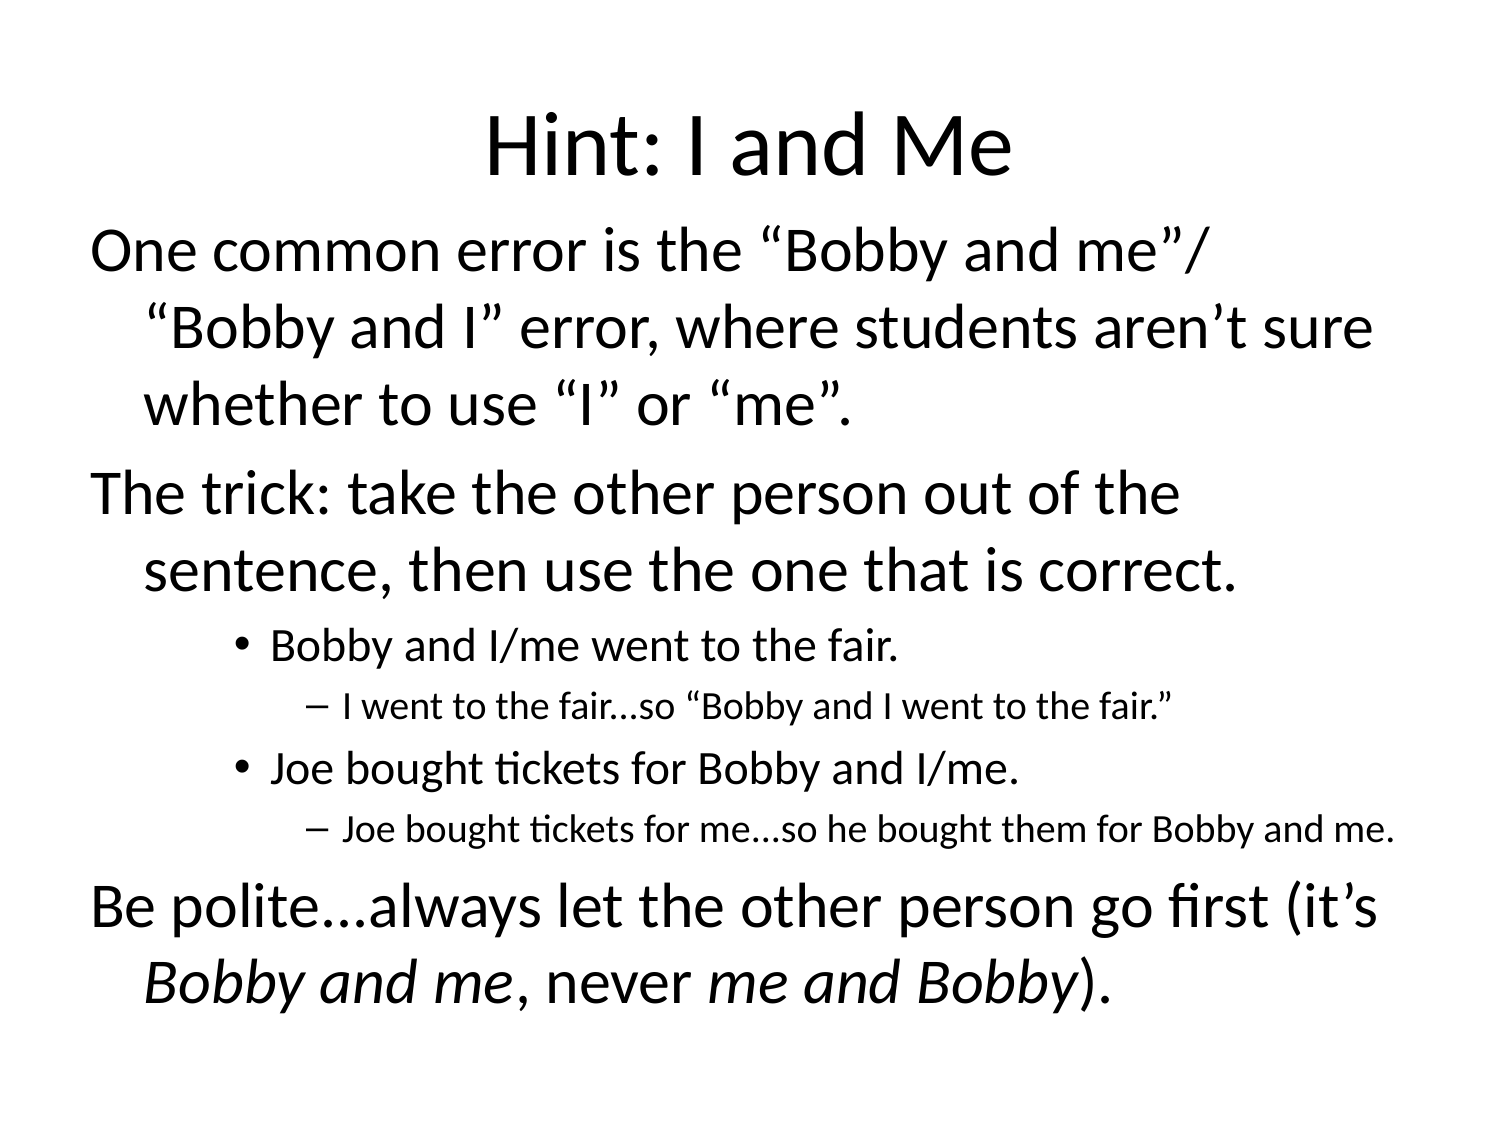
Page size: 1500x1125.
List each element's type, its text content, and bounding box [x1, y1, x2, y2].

title Hint: I and Me [75, 45, 1425, 200]
list One common error is the “Bobby and me”/ “Bobby and I” error, where students aren’t sure whether to use “I” or “me”. The trick: take the other person out of the sentence, then use the one that is correct. Bobby and I/me went to the fair. I went to the fair...so “Bobby and I went to the fair.” Joe bought tickets for Bobby and I/me. Joe bought tickets for me...so he bought them for Bobby and me. Be polite...always let the other person go first (it’s Bobby and me, never me and Bobby). [75, 200, 1425, 1075]
